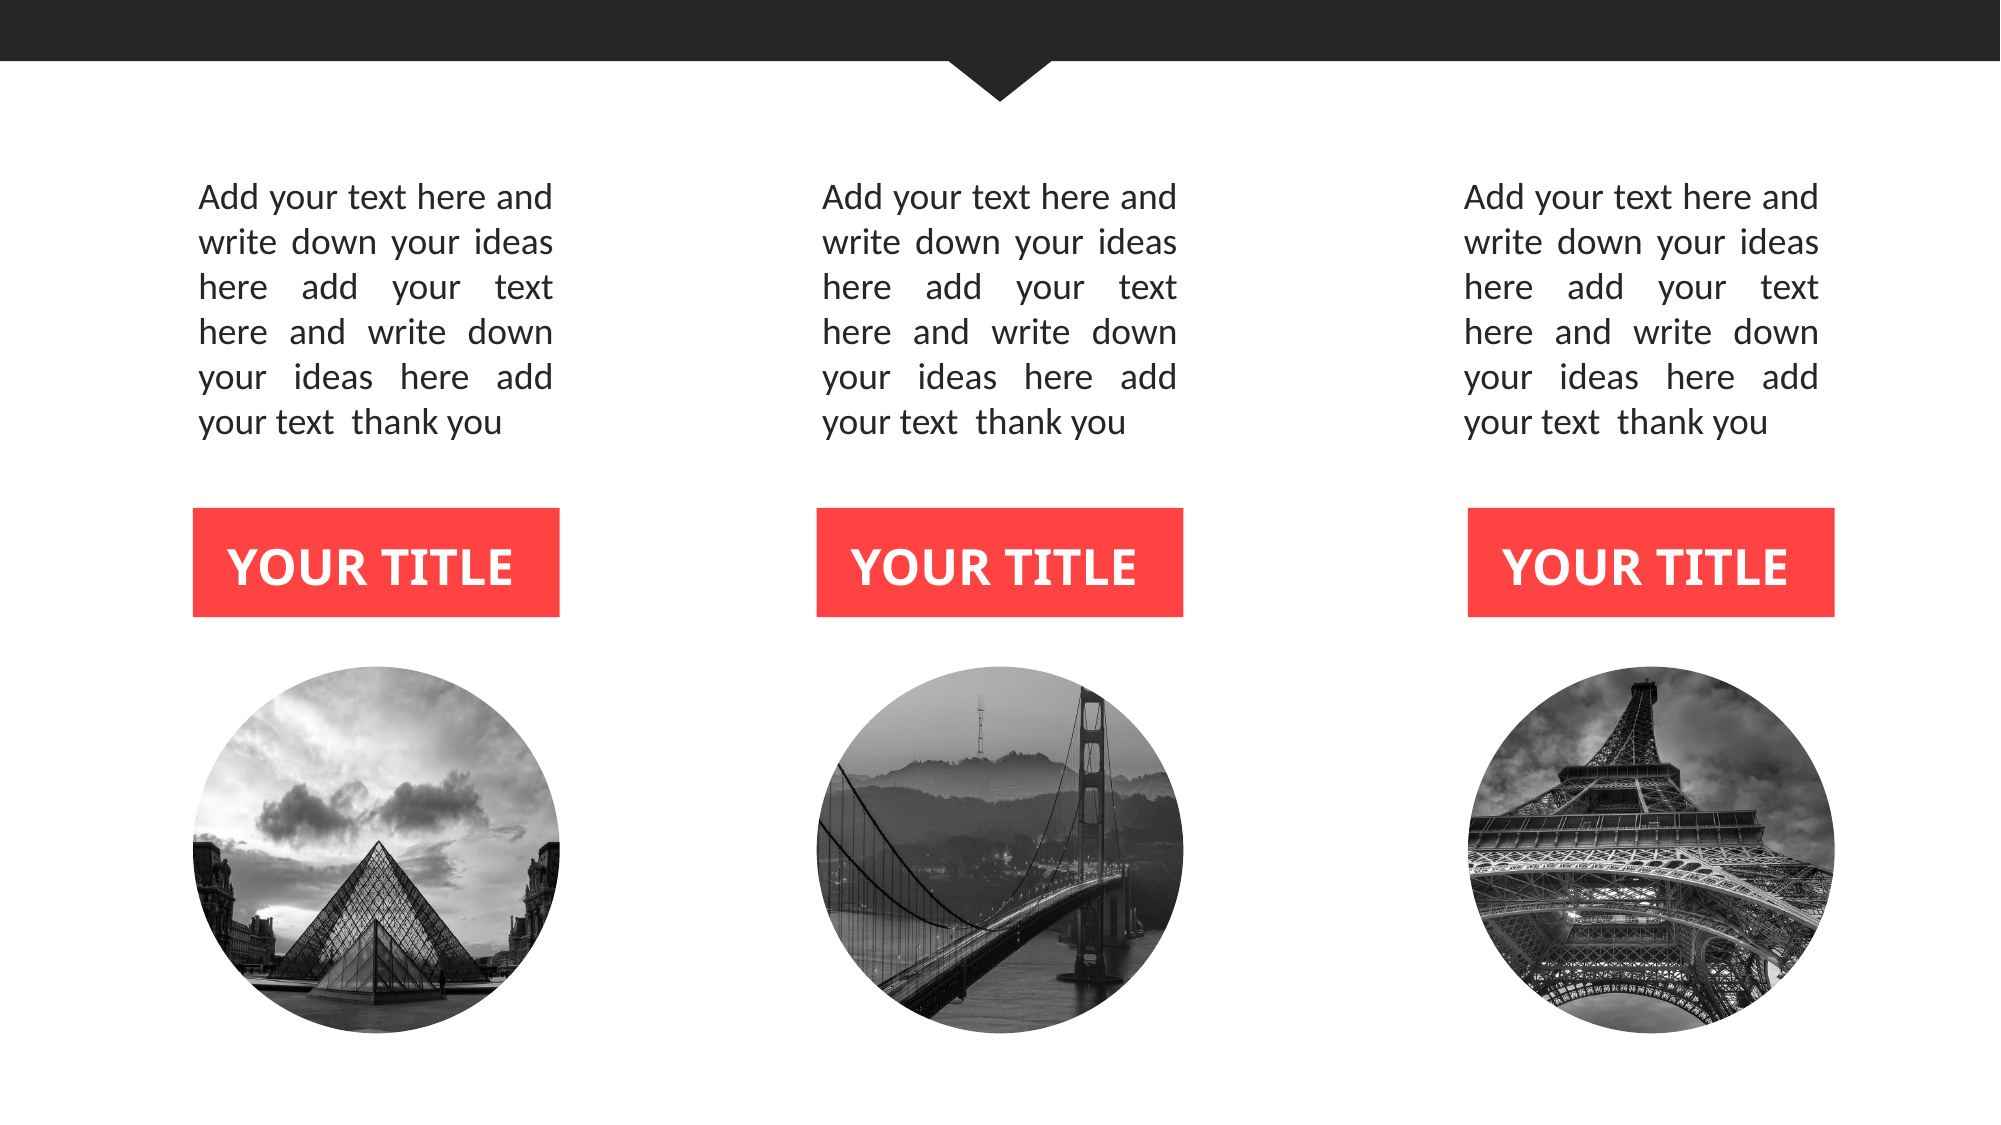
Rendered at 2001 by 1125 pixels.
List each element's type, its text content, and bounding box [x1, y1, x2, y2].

text_box YOUR TITLE [835, 528, 1165, 604]
text_box [0, 0, 2000, 62]
text_box [816, 507, 1184, 618]
text_box [815, 665, 1185, 1035]
text_box YOUR TITLE [1487, 528, 1816, 604]
text_box [191, 665, 561, 1035]
text_box [1466, 665, 1836, 1035]
text_box [945, 60, 1055, 104]
text_box Add your text here and write down your ideas here add your text here and write down your ideas here add your text thank you [1449, 164, 1835, 450]
text_box [192, 507, 561, 618]
text_box [1467, 507, 1836, 618]
text_box Add your text here and write down your ideas here add your text here and write down your ideas here add your text thank you [183, 164, 569, 450]
text_box YOUR TITLE [212, 528, 541, 604]
text_box Add your text here and write down your ideas here add your text here and write down your ideas here add your text thank you [807, 164, 1193, 450]
